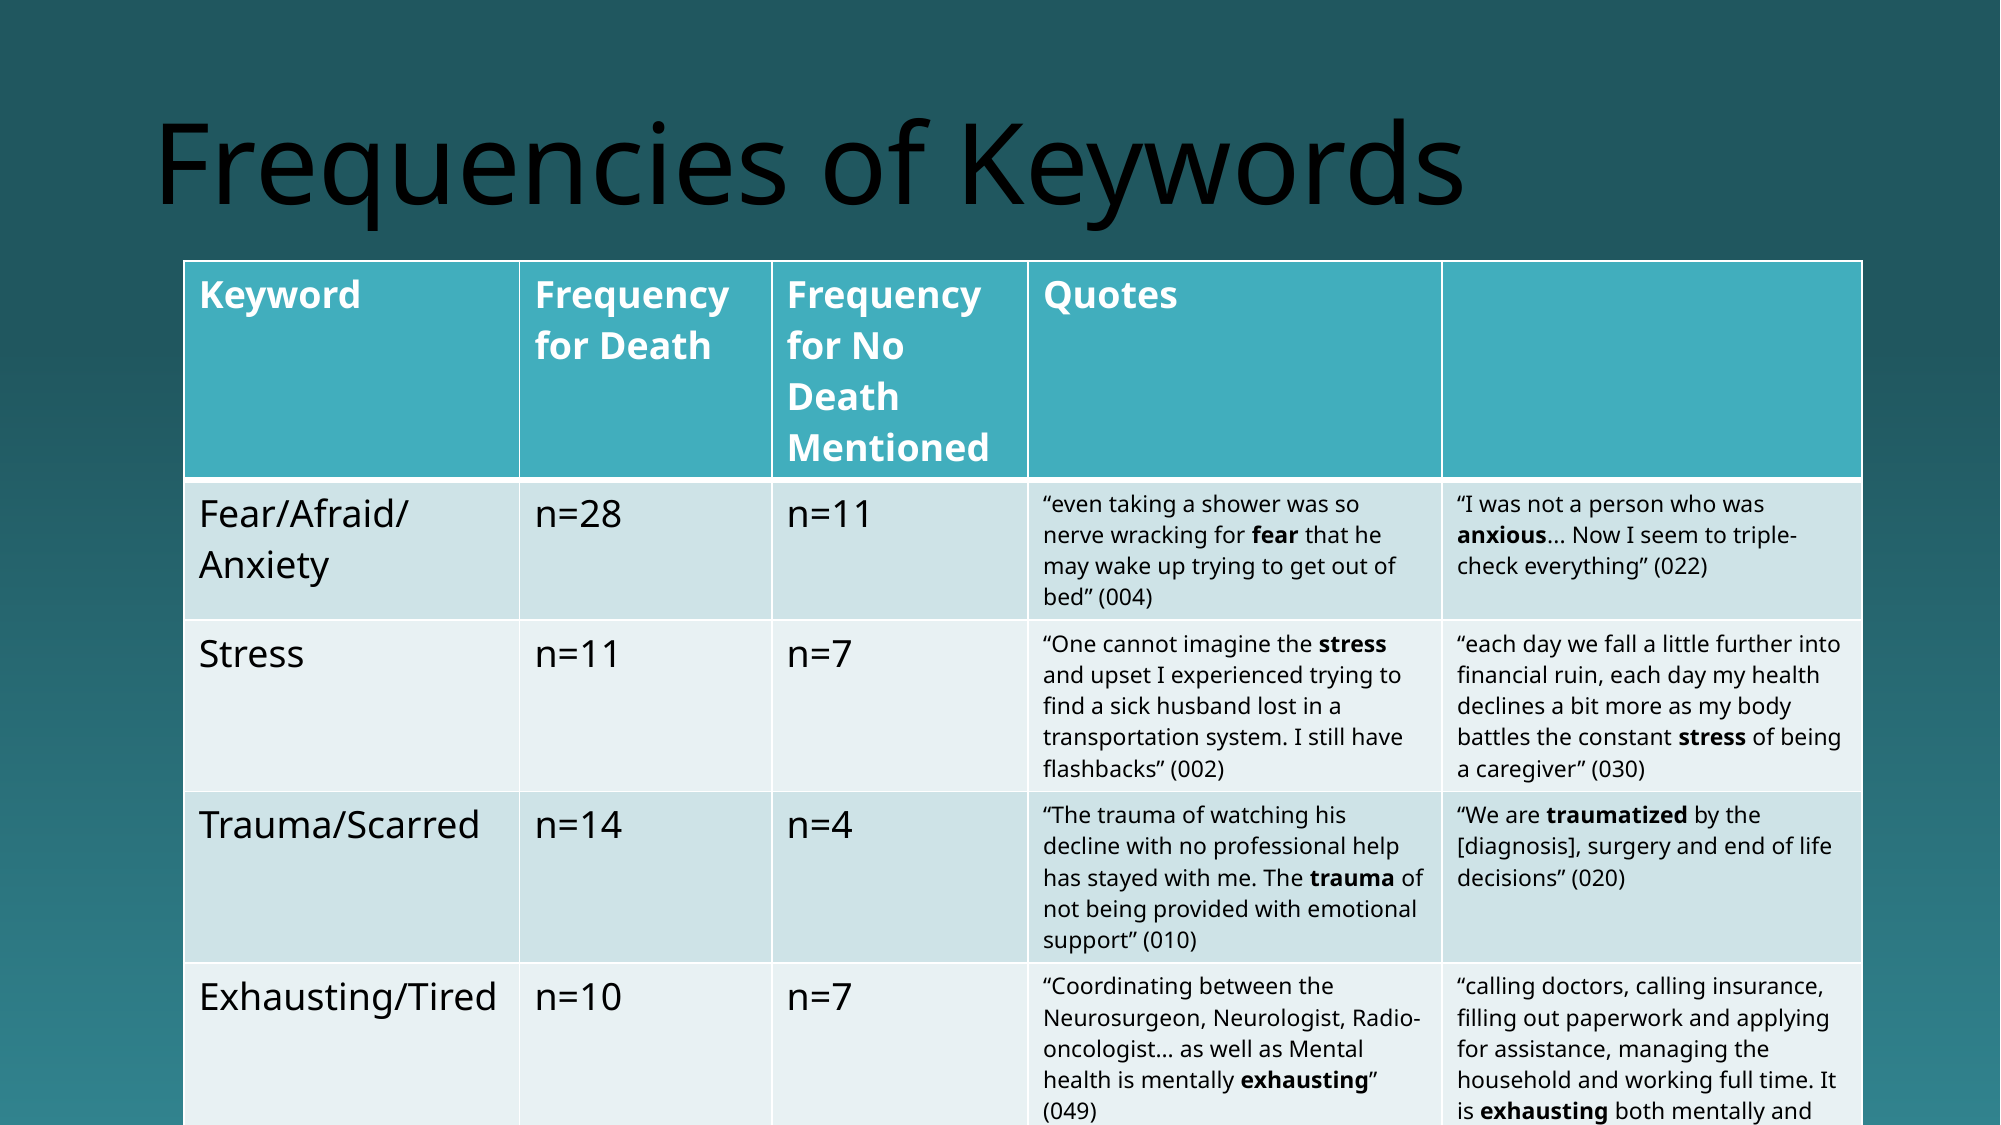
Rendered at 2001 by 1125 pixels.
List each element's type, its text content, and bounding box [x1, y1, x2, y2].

table_cell Fear/Afraid/Anxiety [185, 483, 519, 619]
table_cell Trauma/Scarred [185, 792, 519, 962]
table_cell “One cannot imagine the stress and upset I experienced trying to find a sick husband lost in a transportation system. I still have flashbacks” (002) [1029, 621, 1441, 791]
table_cell n=7 [773, 964, 1027, 1125]
table_header Quotes [1029, 262, 1441, 477]
table_header [1443, 262, 1861, 477]
table_cell “The trauma of watching his decline with no professional help has stayed with me. The trauma of not being provided with emotional support” (010) [1029, 792, 1441, 962]
table_header Frequency for Death [520, 262, 771, 477]
table_cell Stress [185, 621, 519, 791]
table_cell n=28 [520, 483, 771, 619]
table_header Keyword [185, 262, 519, 477]
table_cell n=4 [773, 792, 1027, 962]
table_cell “each day we fall a little further into financial ruin, each day my health declines a bit more as my body battles the constant stress of being a caregiver” (030) [1443, 621, 1861, 791]
table_cell “Coordinating between the Neurosurgeon, Neurologist, Radio-oncologist… as well as Mental health is mentally exhausting” (049) [1029, 964, 1441, 1125]
table_cell “We are traumatized by the [diagnosis], surgery and end of life decisions” (020) [1443, 792, 1861, 962]
table_header Frequency for No Death Mentioned [773, 262, 1027, 477]
table_cell Exhausting/Tired [185, 964, 519, 1125]
table_cell n=14 [520, 792, 771, 962]
table_cell n=11 [773, 483, 1027, 619]
table_cell “calling doctors, calling insurance, filling out paperwork and applying for assistance, managing the household and working full time. It is exhausting both mentally and physically” (091) [1443, 964, 1861, 1125]
table_cell n=7 [773, 621, 1027, 791]
table_cell “I was not a person who was anxious... Now I seem to triple-check everything” (022) [1443, 483, 1861, 619]
table_cell n=11 [520, 621, 771, 791]
table_cell n=10 [520, 964, 771, 1125]
title Frequencies of Keywords [137, 59, 1863, 278]
table_cell “even taking a shower was so nerve wracking for fear that he may wake up trying to get out of bed” (004) [1029, 483, 1441, 619]
